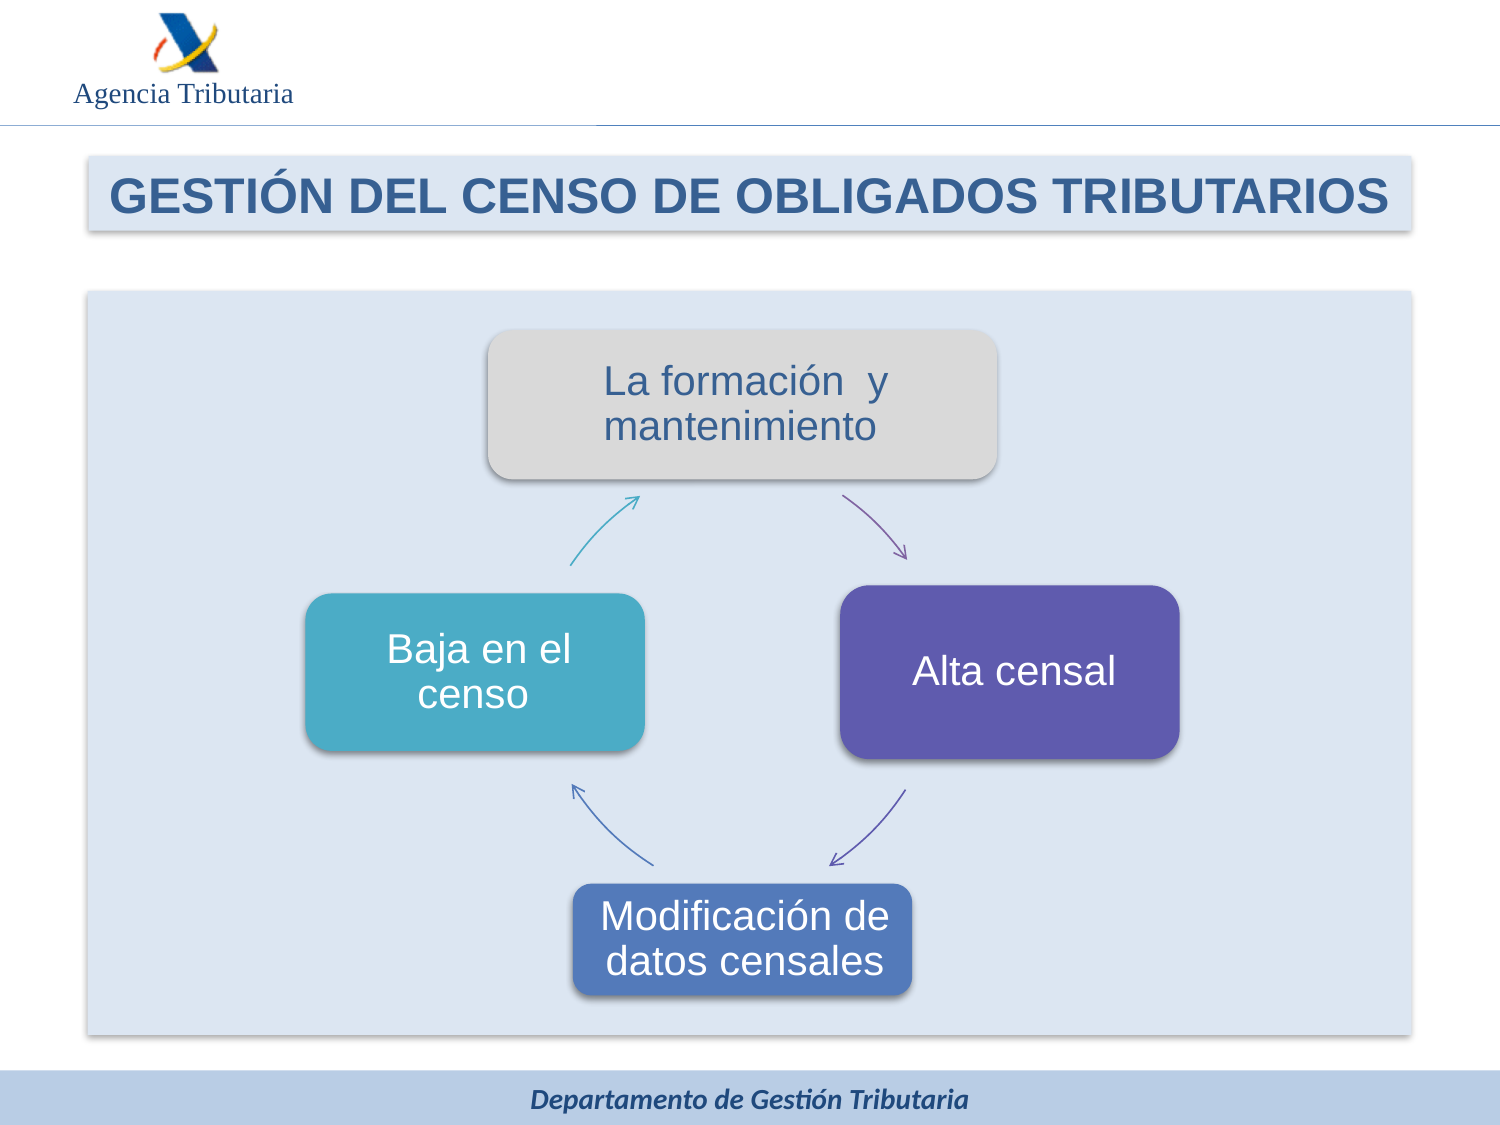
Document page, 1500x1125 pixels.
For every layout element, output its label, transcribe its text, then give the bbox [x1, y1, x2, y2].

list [100, 314, 1385, 1012]
text_box GESTIÓN DEL CENSO DE OBLIGADOS TRIBUTARIOS [88, 155, 1412, 231]
picture [155, 14, 219, 72]
text_box [87, 290, 1412, 1035]
